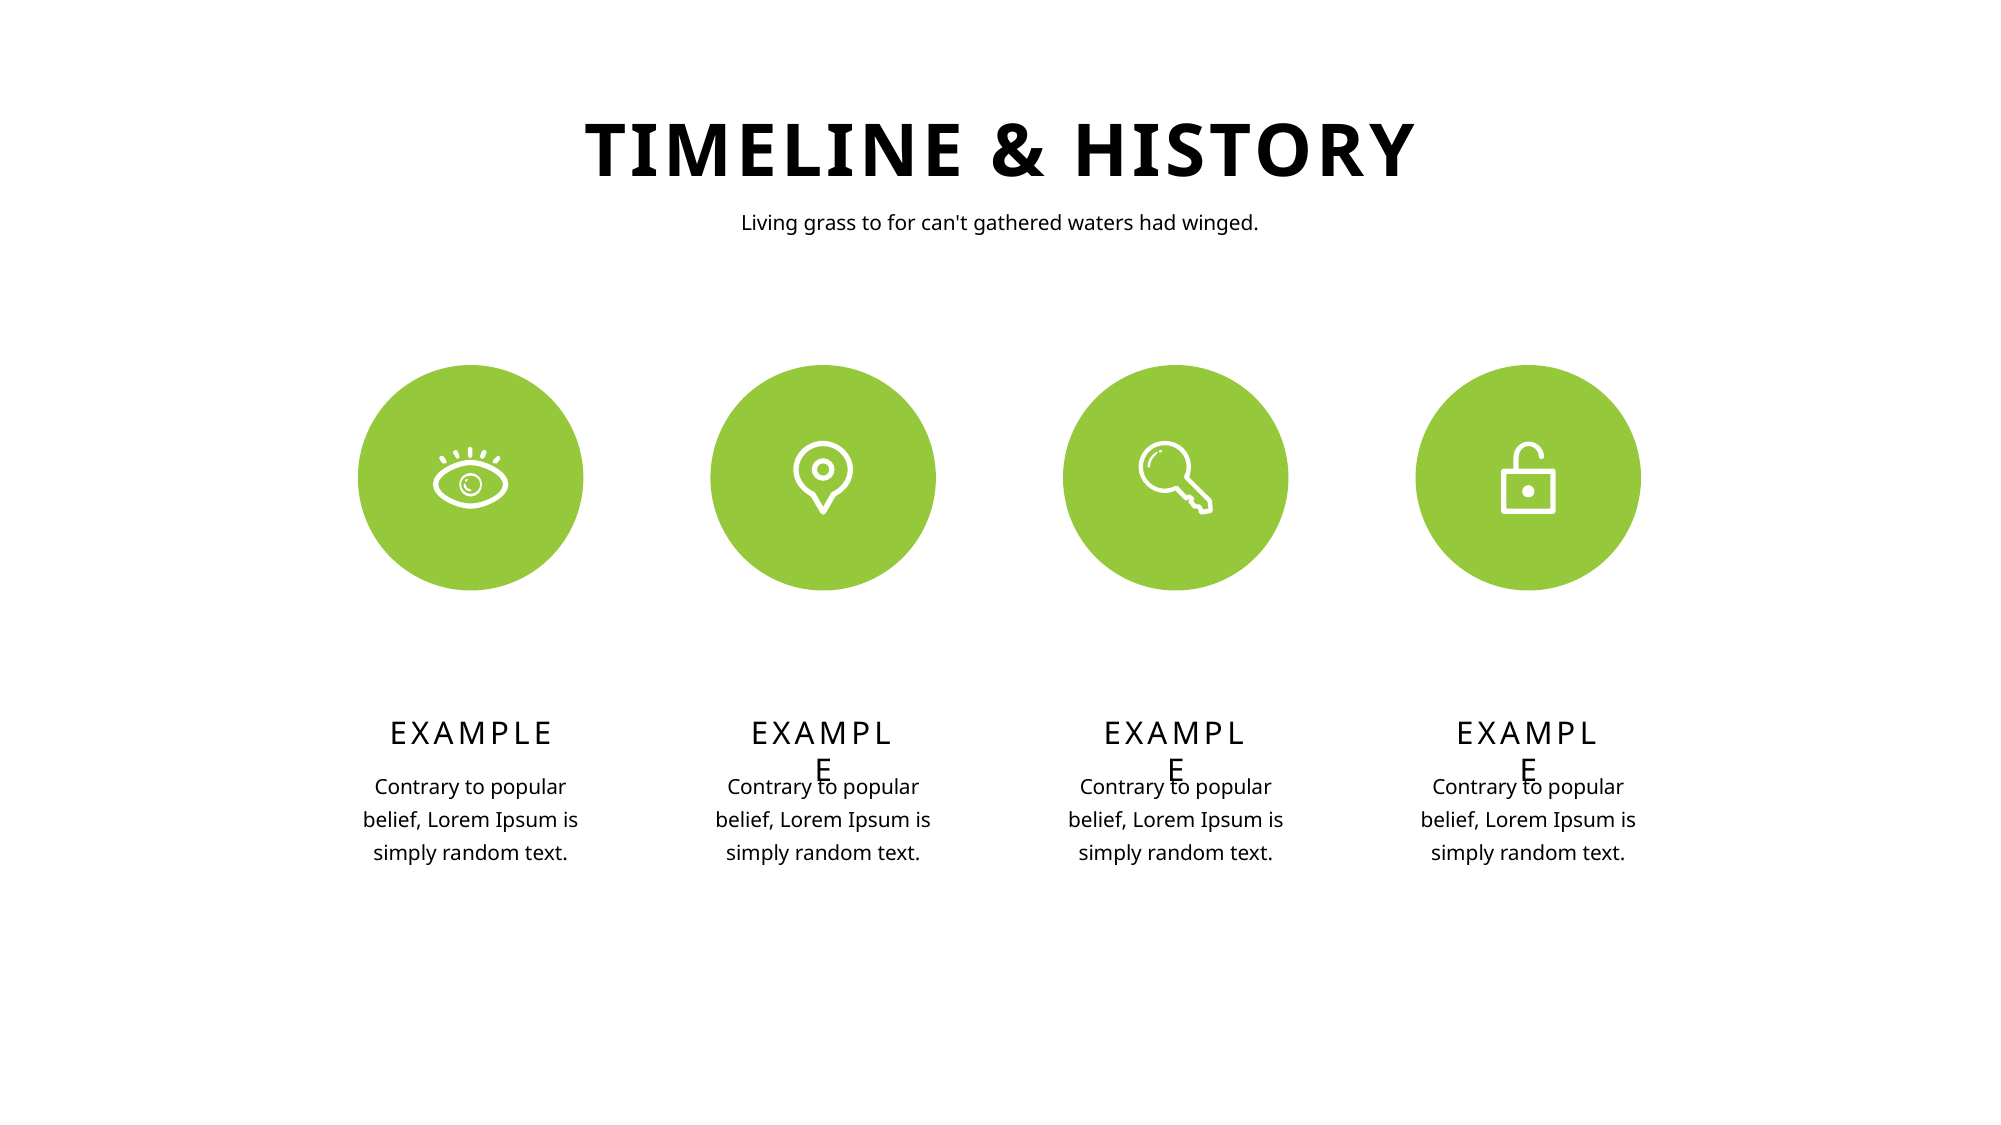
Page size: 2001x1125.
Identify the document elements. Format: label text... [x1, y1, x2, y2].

text_box [432, 446, 509, 509]
text_box EXAMPLE [355, 705, 586, 757]
text_box [1501, 441, 1556, 514]
text_box EXAMPLE [1438, 705, 1619, 757]
text_box [356, 363, 585, 592]
text_box EXAMPLE [1085, 705, 1266, 757]
text_box [1061, 363, 1290, 592]
text_box Contrary to popular belief, Lorem Ipsum is simply random text. [1398, 757, 1659, 873]
text_box Contrary to popular belief, Lorem Ipsum is simply random text. [693, 757, 954, 873]
text_box Living grass to for can't gathered waters had winged. [654, 202, 1346, 242]
text_box TIMELINE & HISTORY [486, 95, 1513, 199]
text_box EXAMPLE [733, 705, 914, 757]
text_box Contrary to popular belief, Lorem Ipsum is simply random text. [1045, 757, 1306, 873]
text_box [793, 440, 853, 515]
text_box [1414, 363, 1643, 592]
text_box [1138, 440, 1213, 515]
text_box [709, 363, 937, 592]
text_box Contrary to popular belief, Lorem Ipsum is simply random text. [340, 757, 601, 873]
